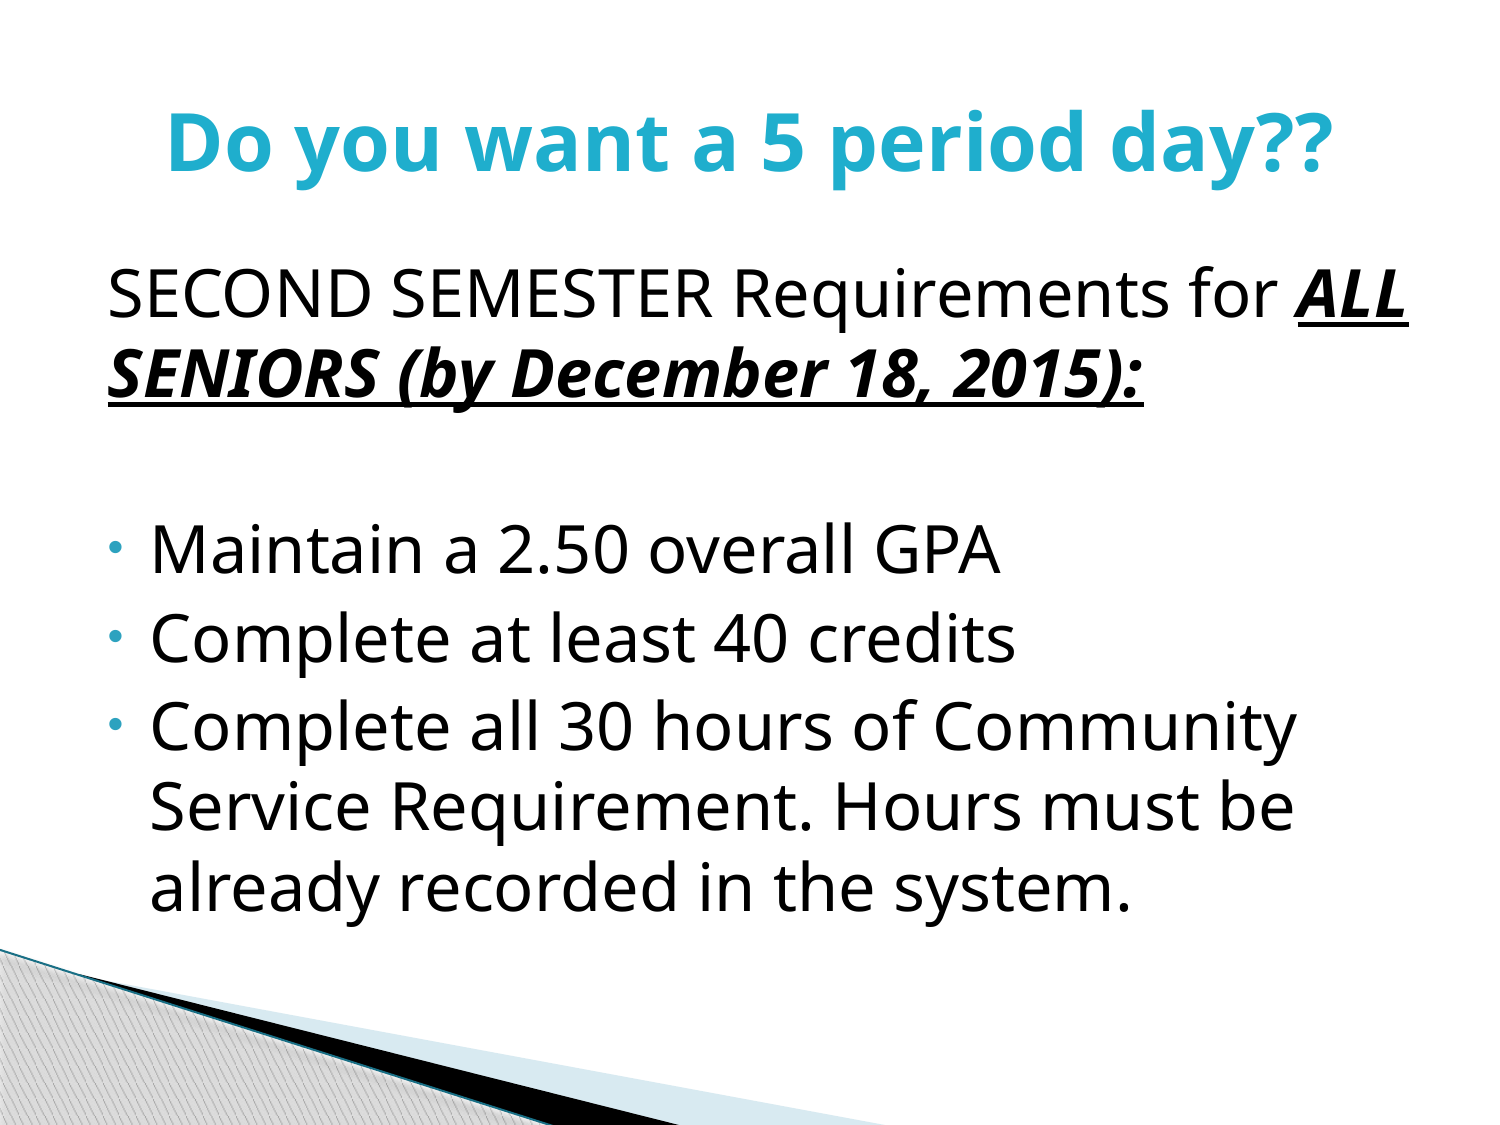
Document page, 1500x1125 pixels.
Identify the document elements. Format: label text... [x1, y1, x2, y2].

list SECOND SEMESTER Requirements for ALL SENIORS (by December 18, 2015): Maintain a 2.50 overall GPA Complete at least 40 credits Complete all 30 hours of Community Service Requirement. Hours must be already recorded in the system. [75, 243, 1425, 986]
title Do you want a 5 period day?? [75, 45, 1425, 233]
